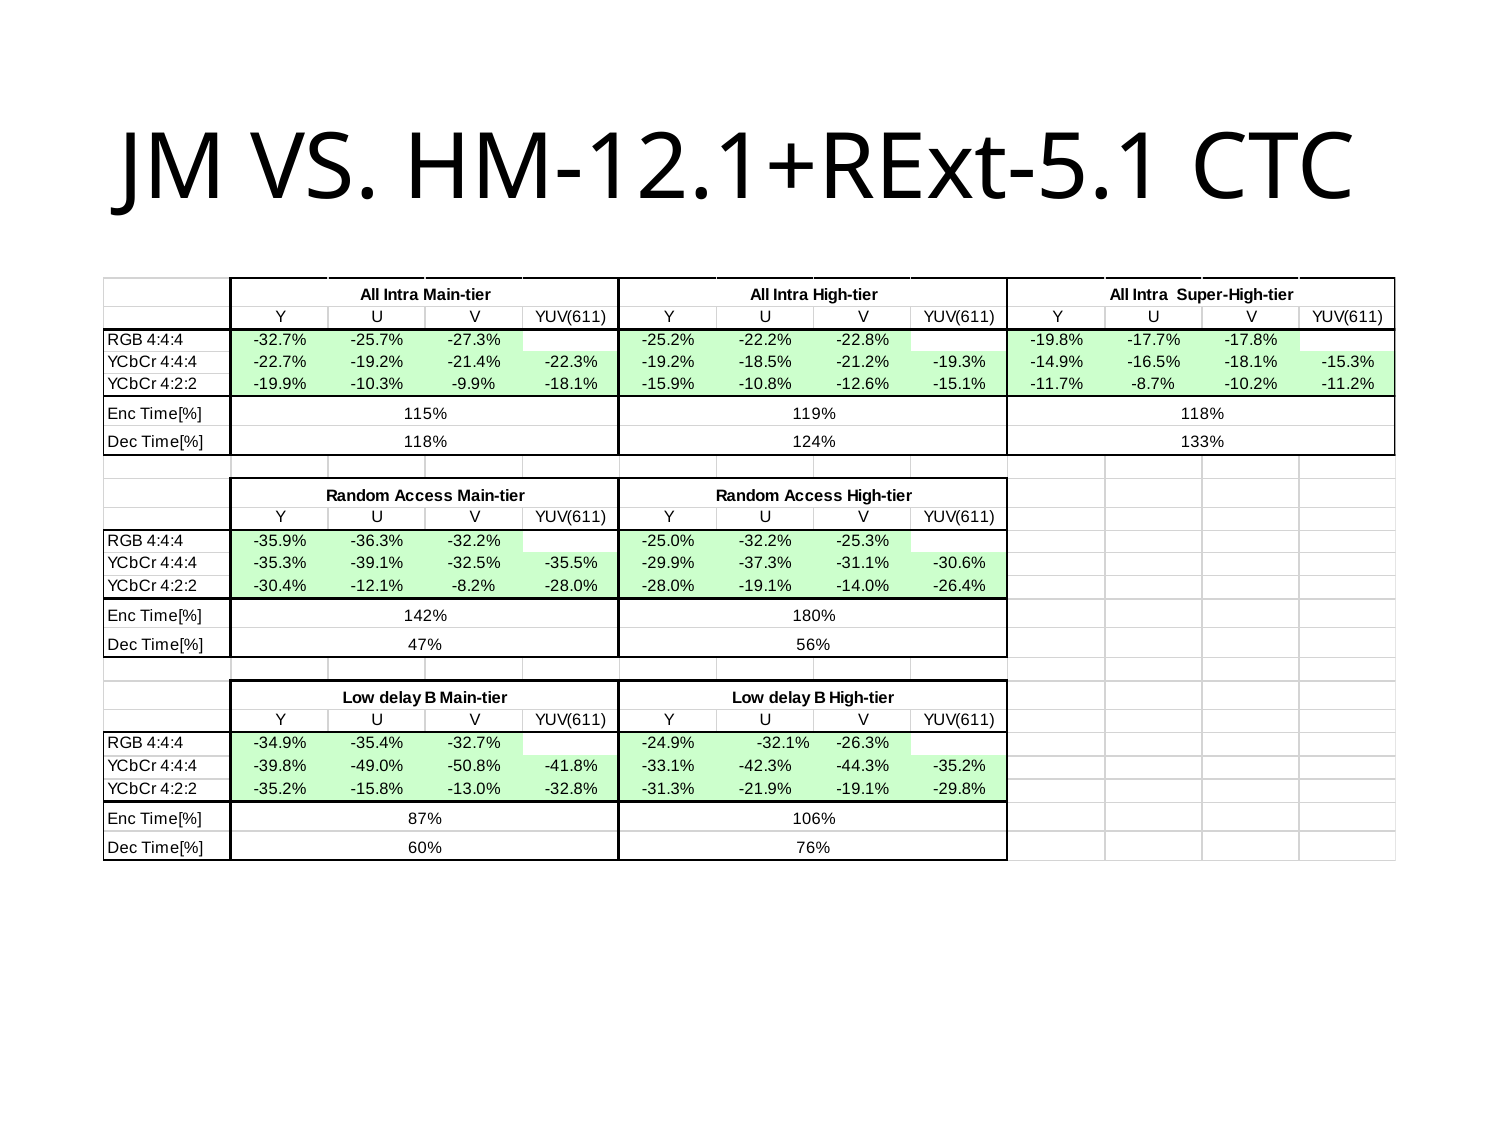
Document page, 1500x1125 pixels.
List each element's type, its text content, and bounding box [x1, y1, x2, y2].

picture [103, 277, 1397, 862]
title JM VS. HM-12.1+RExt-5.1 CTC [103, 59, 1397, 277]
